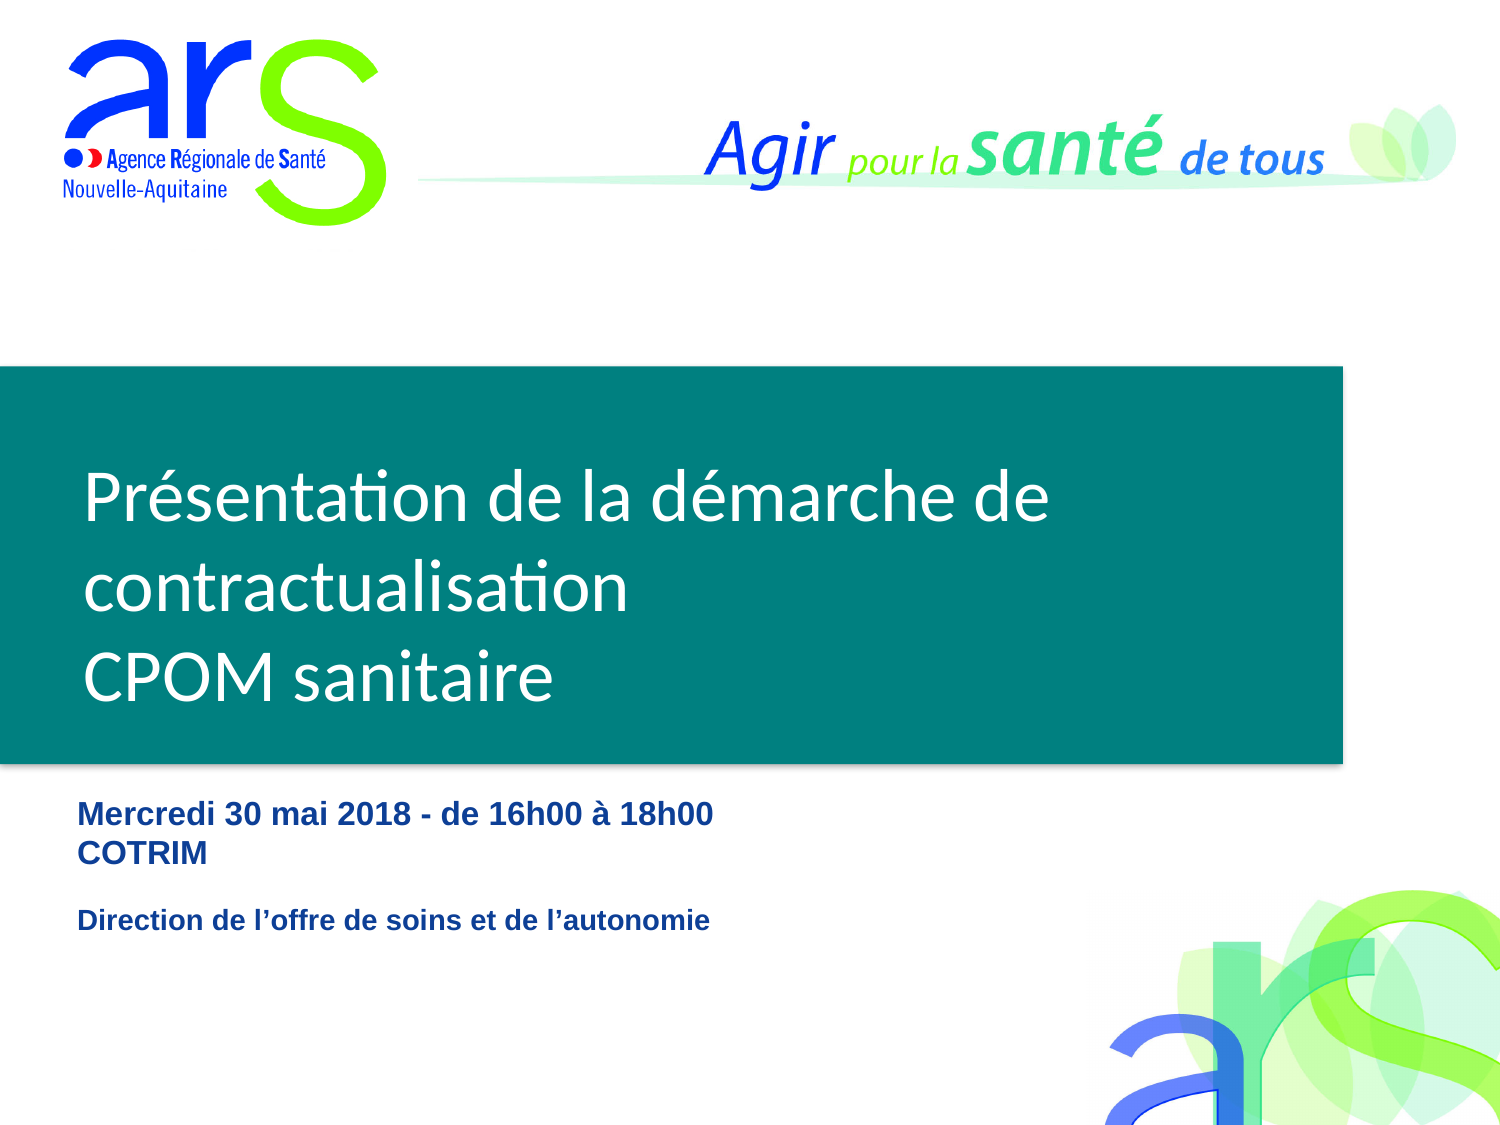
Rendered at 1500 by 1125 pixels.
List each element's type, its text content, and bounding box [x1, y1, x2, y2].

title Présentation de la démarche de contractualisation CPOM sanitaire [68, 438, 1323, 644]
picture [1086, 890, 1500, 1125]
text_box Mercredi 30 mai 2018 - de 16h00 à 18h00 COTRIM Direction de l’offre de soins et de l’autonomie [62, 784, 1241, 944]
picture [16, 0, 1456, 272]
